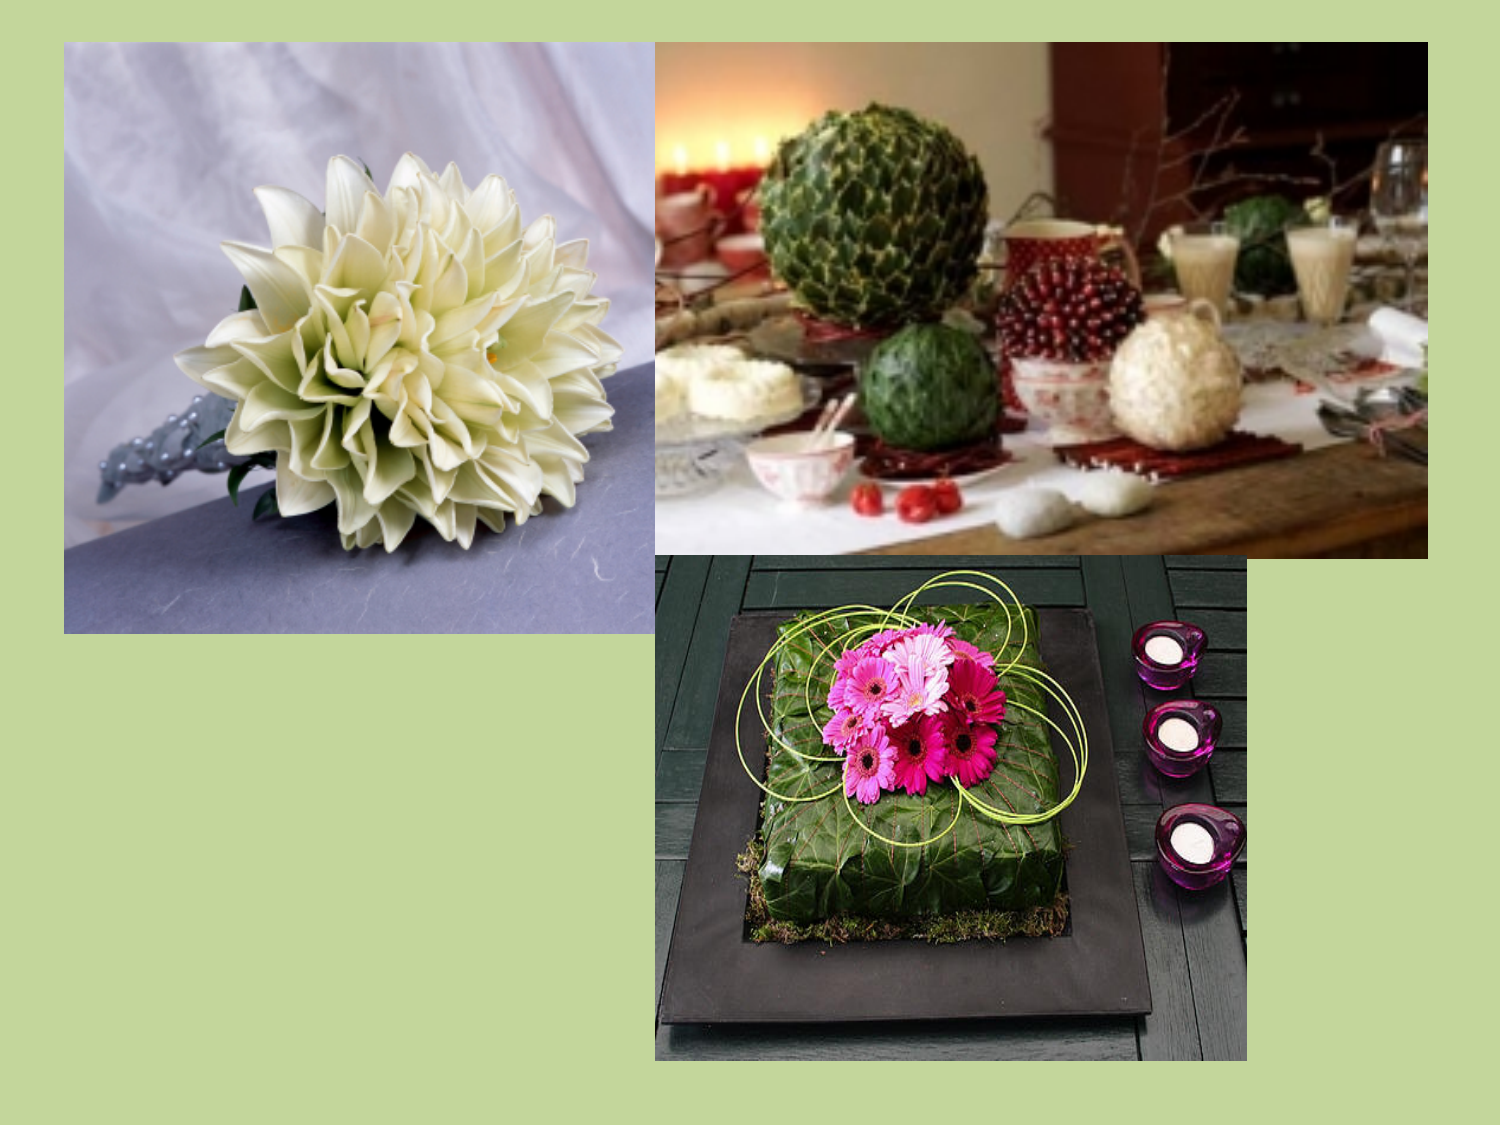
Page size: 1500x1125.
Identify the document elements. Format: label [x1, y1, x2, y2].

list [64, 42, 654, 634]
picture [655, 42, 1428, 1062]
